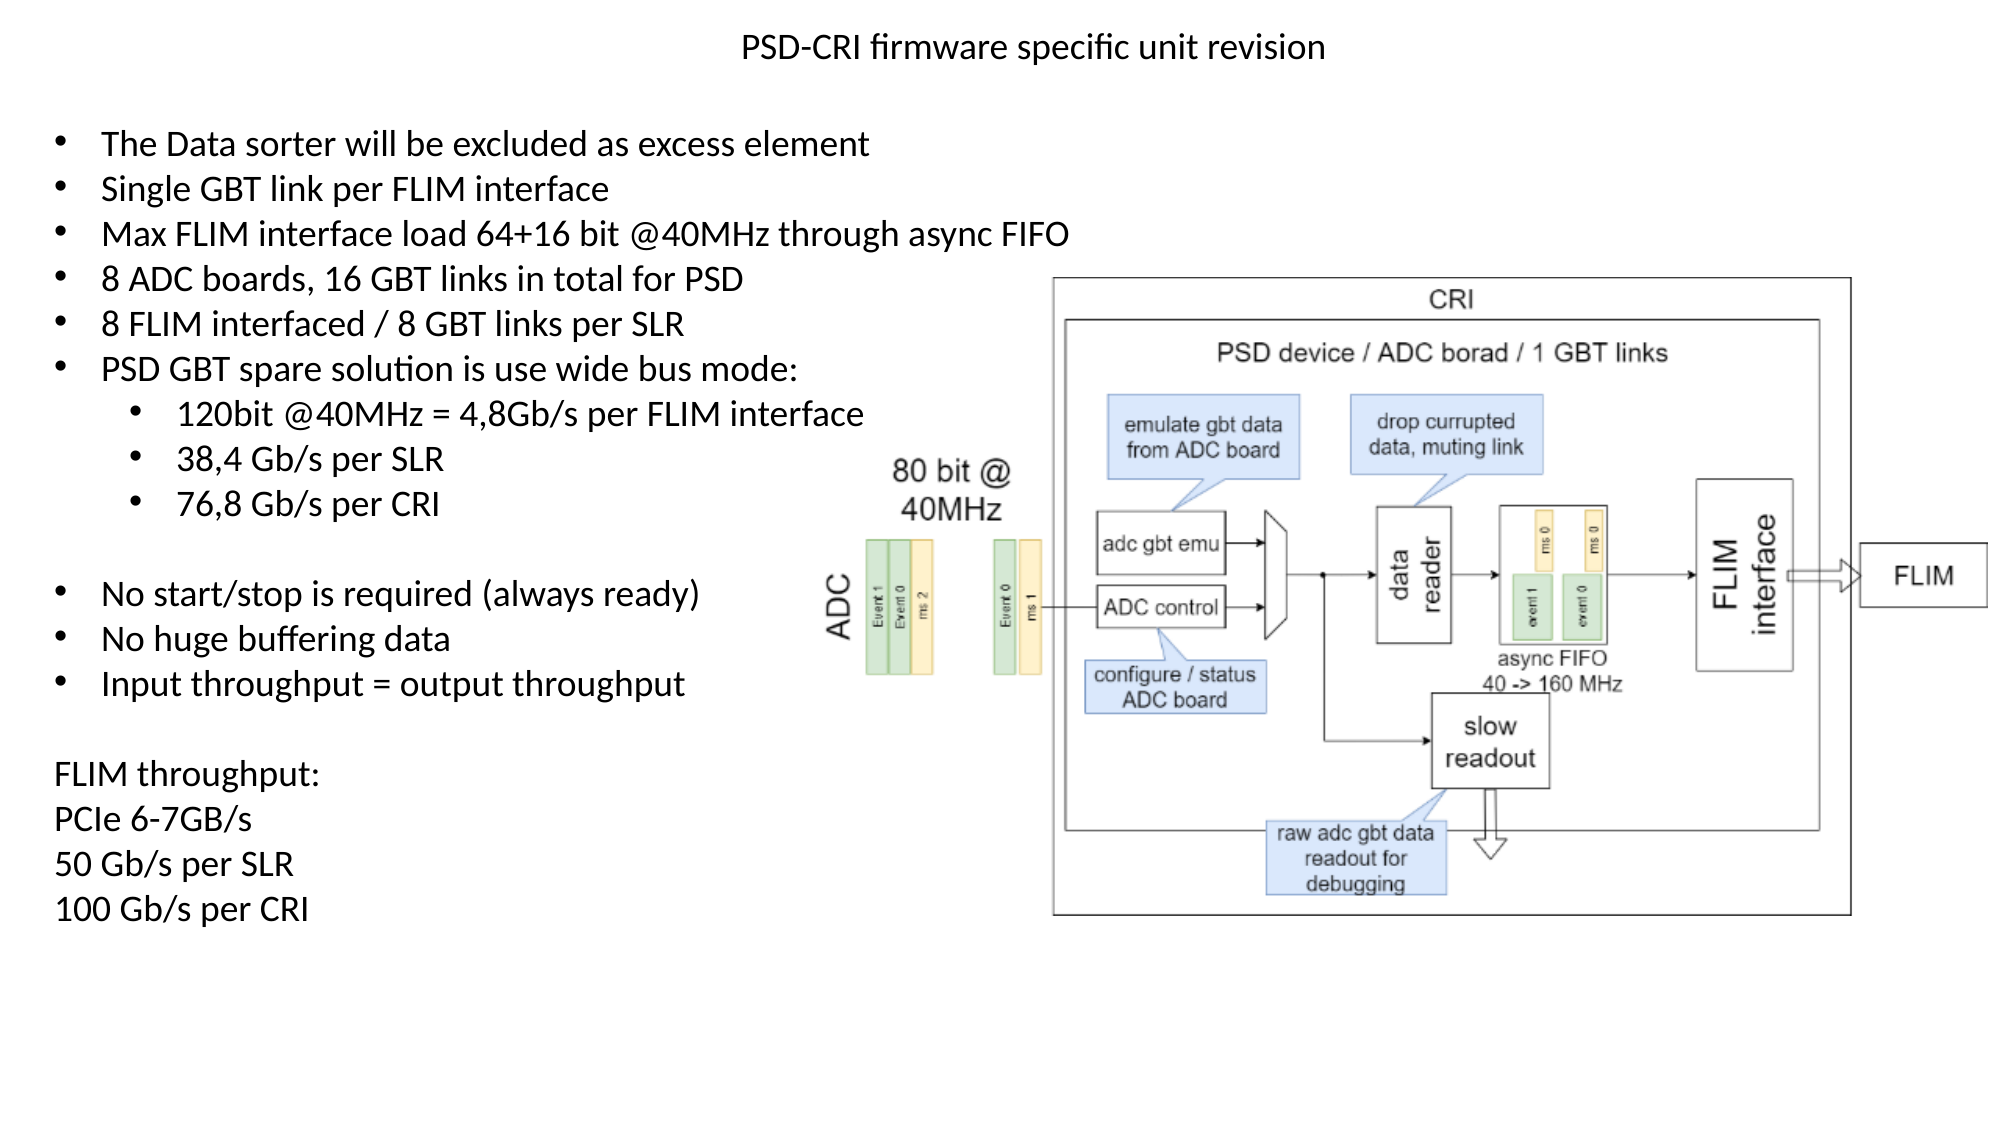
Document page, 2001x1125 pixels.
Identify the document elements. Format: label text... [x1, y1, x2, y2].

text_box The Data sorter will be excluded as excess element Single GBT link per FLIM interface Max FLIM interface load 64+16 bit @40MHz through async FIFO 8 ADC boards, 16 GBT links in total for PSD 8 FLIM interfaced / 8 GBT links per SLR PSD GBT spare solution is use wide bus mode: 120bit @40MHz = 4,8Gb/s per FLIM interface 38,4 Gb/s per SLR 76,8 Gb/s per CRI No start/stop is required (always ready) No huge buffering data Input throughput = output throughput FLIM throughput: PCIe 6-7GB/s 50 Gb/s per SLR 100 Gb/s per CRI [39, 111, 1086, 936]
text_box PSD-CRI firmware specific unit revision [726, 14, 1342, 74]
picture [819, 276, 1988, 916]
